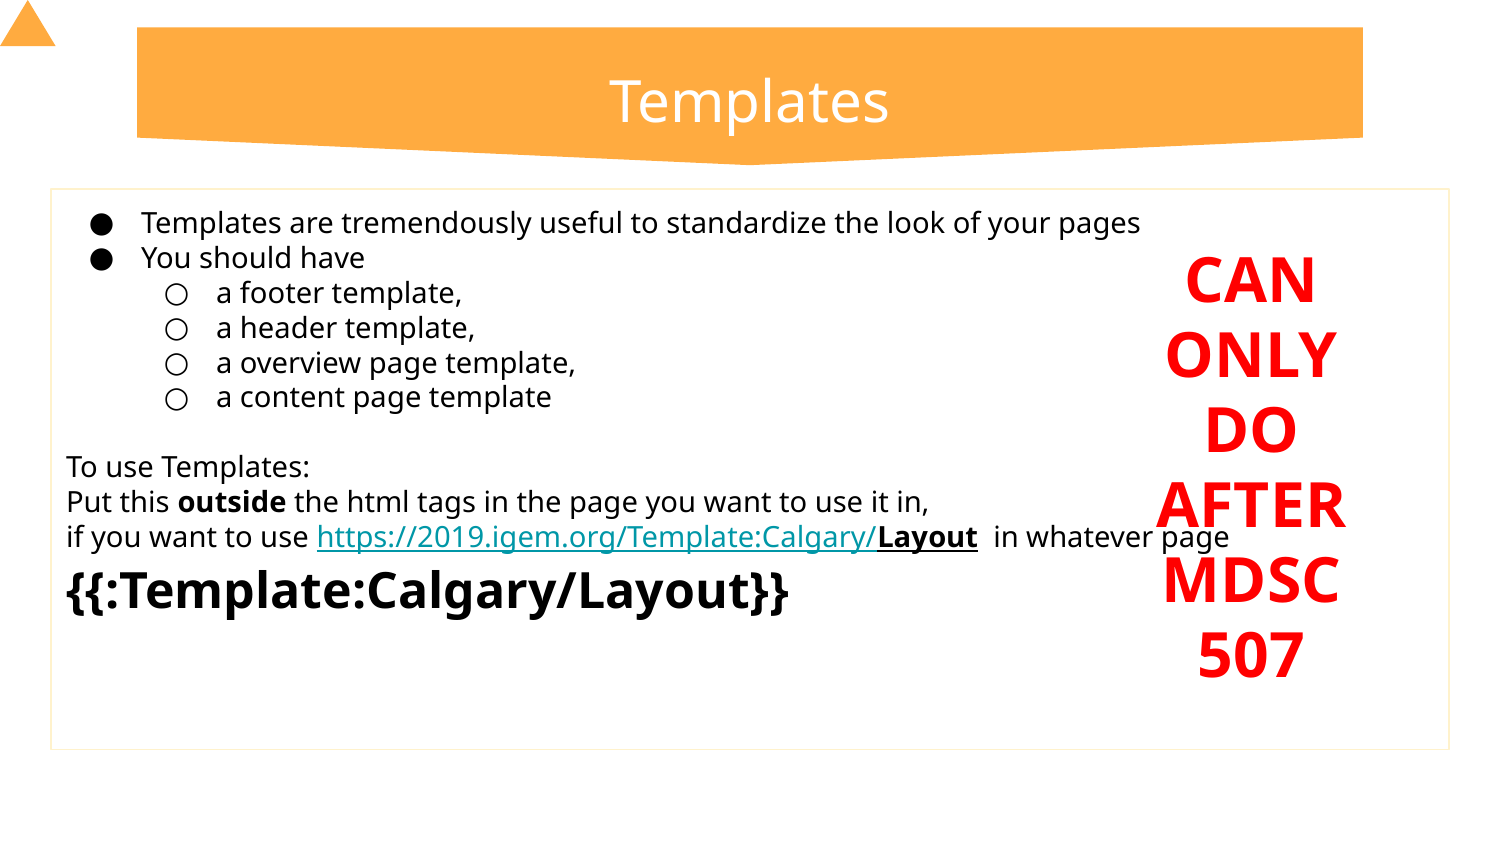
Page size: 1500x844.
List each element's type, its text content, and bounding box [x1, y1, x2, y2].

text_box [279, 144, 1221, 166]
list Templates are tremendously useful to standardize the look of your pages You should have a footer template, a header template, a overview page template, a content page template To use Templates: Put this outside the html tags in the page you want to use it in, if you want to use https://2019.igem.org/Template:Calgary/Layout in whatever page {{:Template:Calgary/Layout}} [51, 189, 1449, 750]
text_box [137, 27, 1363, 49]
text_box CAN ONLY DO AFTER MDSC 507 [1115, 225, 1388, 698]
title Templates [51, 49, 1449, 144]
text_box [0, 0, 56, 47]
